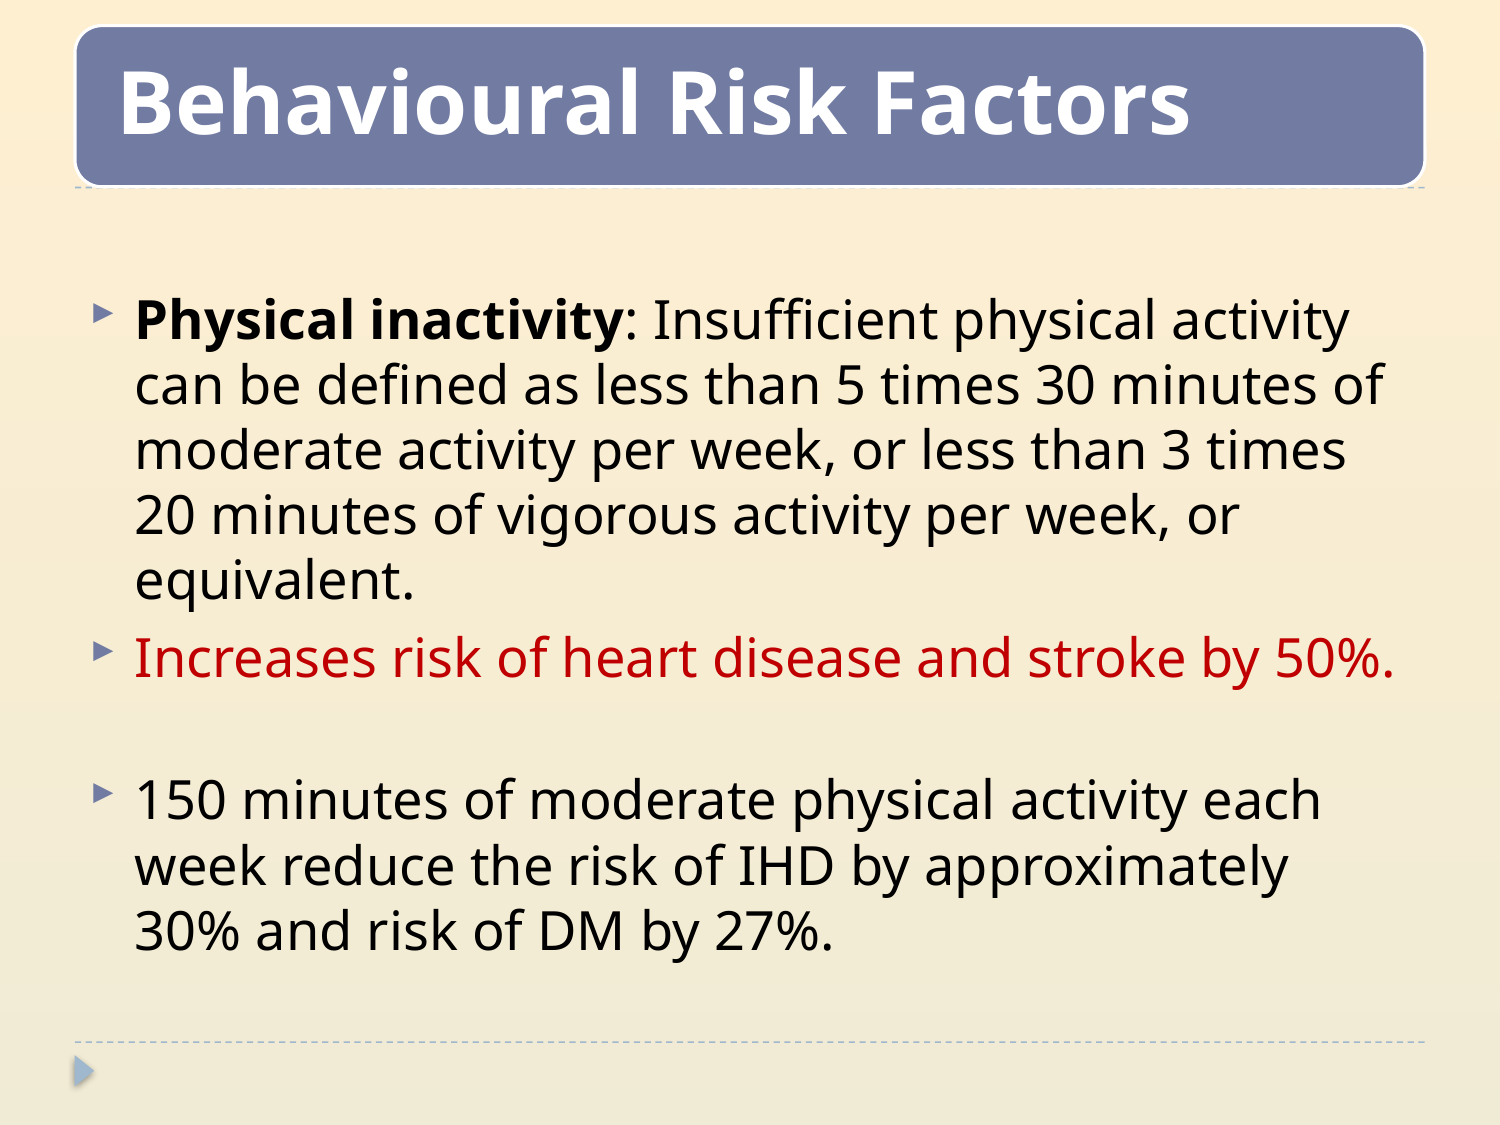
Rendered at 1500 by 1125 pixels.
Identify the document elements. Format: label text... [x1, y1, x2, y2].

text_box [74, 24, 1426, 188]
list Physical inactivity: Insufficient physical activity can be defined as less than 5 times 30 minutes of moderate activity per week, or less than 3 times 20 minutes of vigorous activity per week, or equivalent. Increases risk of heart disease and stroke by 50%. 150 minutes of moderate physical activity each week reduce the risk of IHD by approximately 30% and risk of DM by 27%. [75, 200, 1425, 1010]
